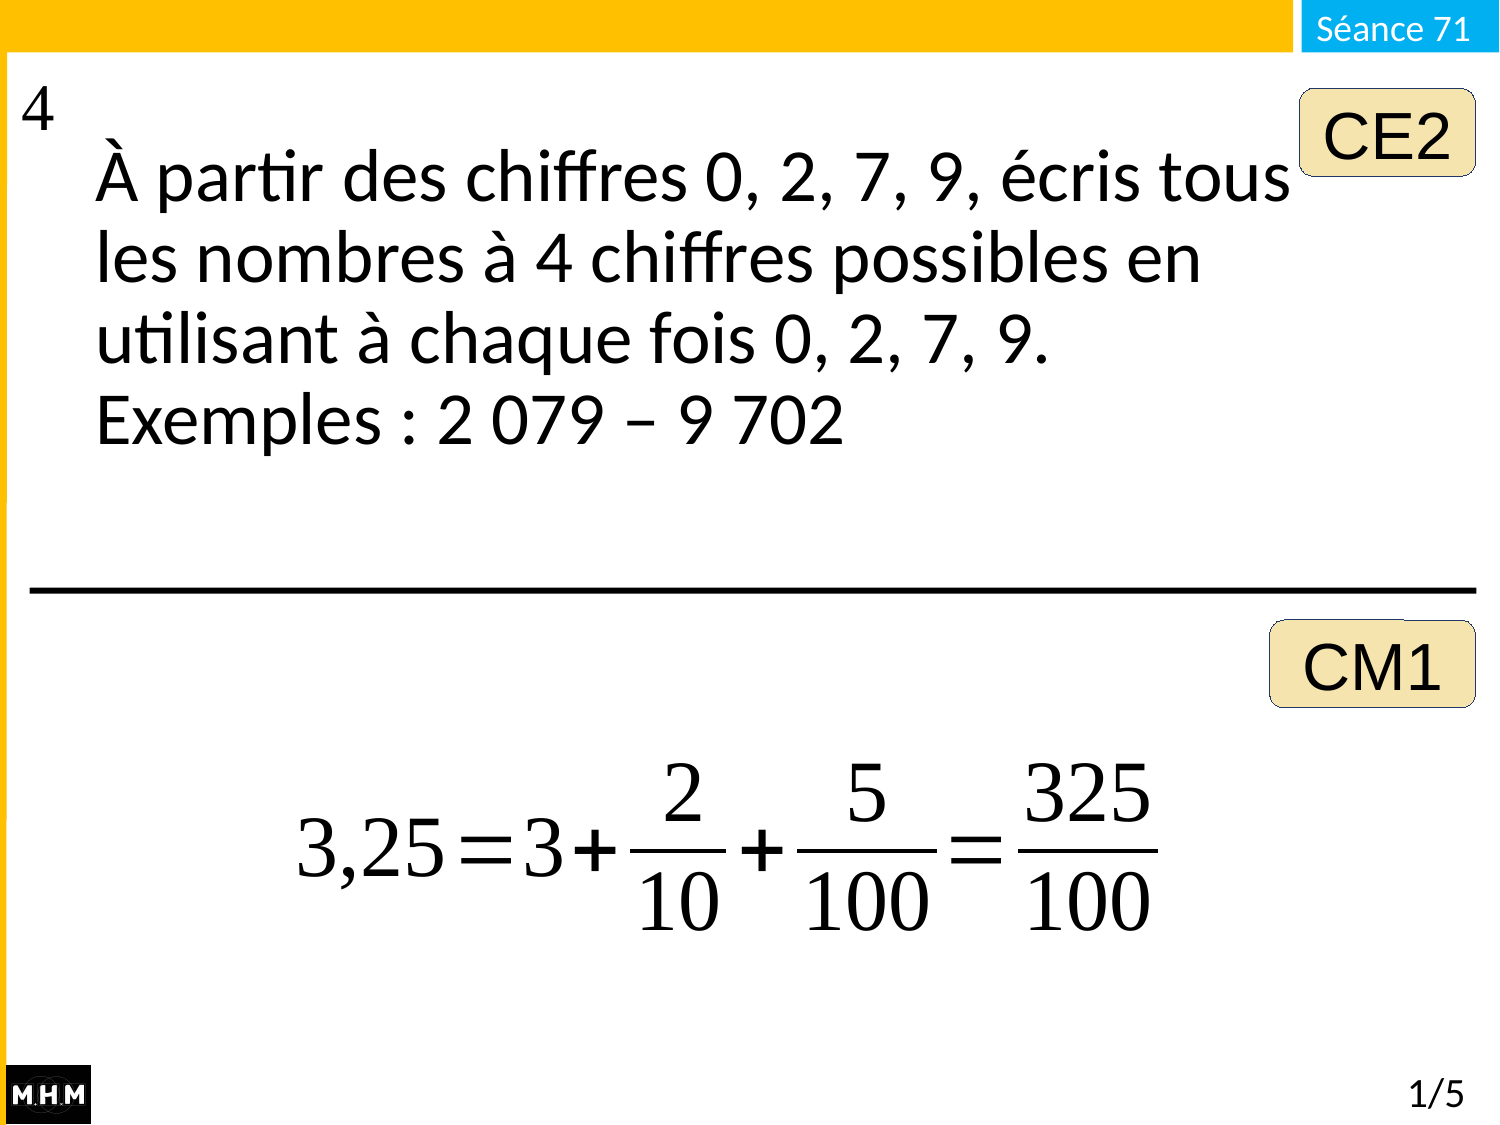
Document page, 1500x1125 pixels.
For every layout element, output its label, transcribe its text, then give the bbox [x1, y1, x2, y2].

picture [6, 1065, 91, 1124]
text_box À partir des chiffres 0, 2, 7, 9, écris tous les nombres à 4 chiffres possibles en utilisant à chaque fois 0, 2, 7, 9. Exemples : 2 079 – 9 702 [80, 61, 1374, 537]
text_box CM1 [1269, 619, 1476, 708]
text_box CE2 [1374, 88, 1476, 177]
list 1/5 [1373, 1064, 1500, 1125]
